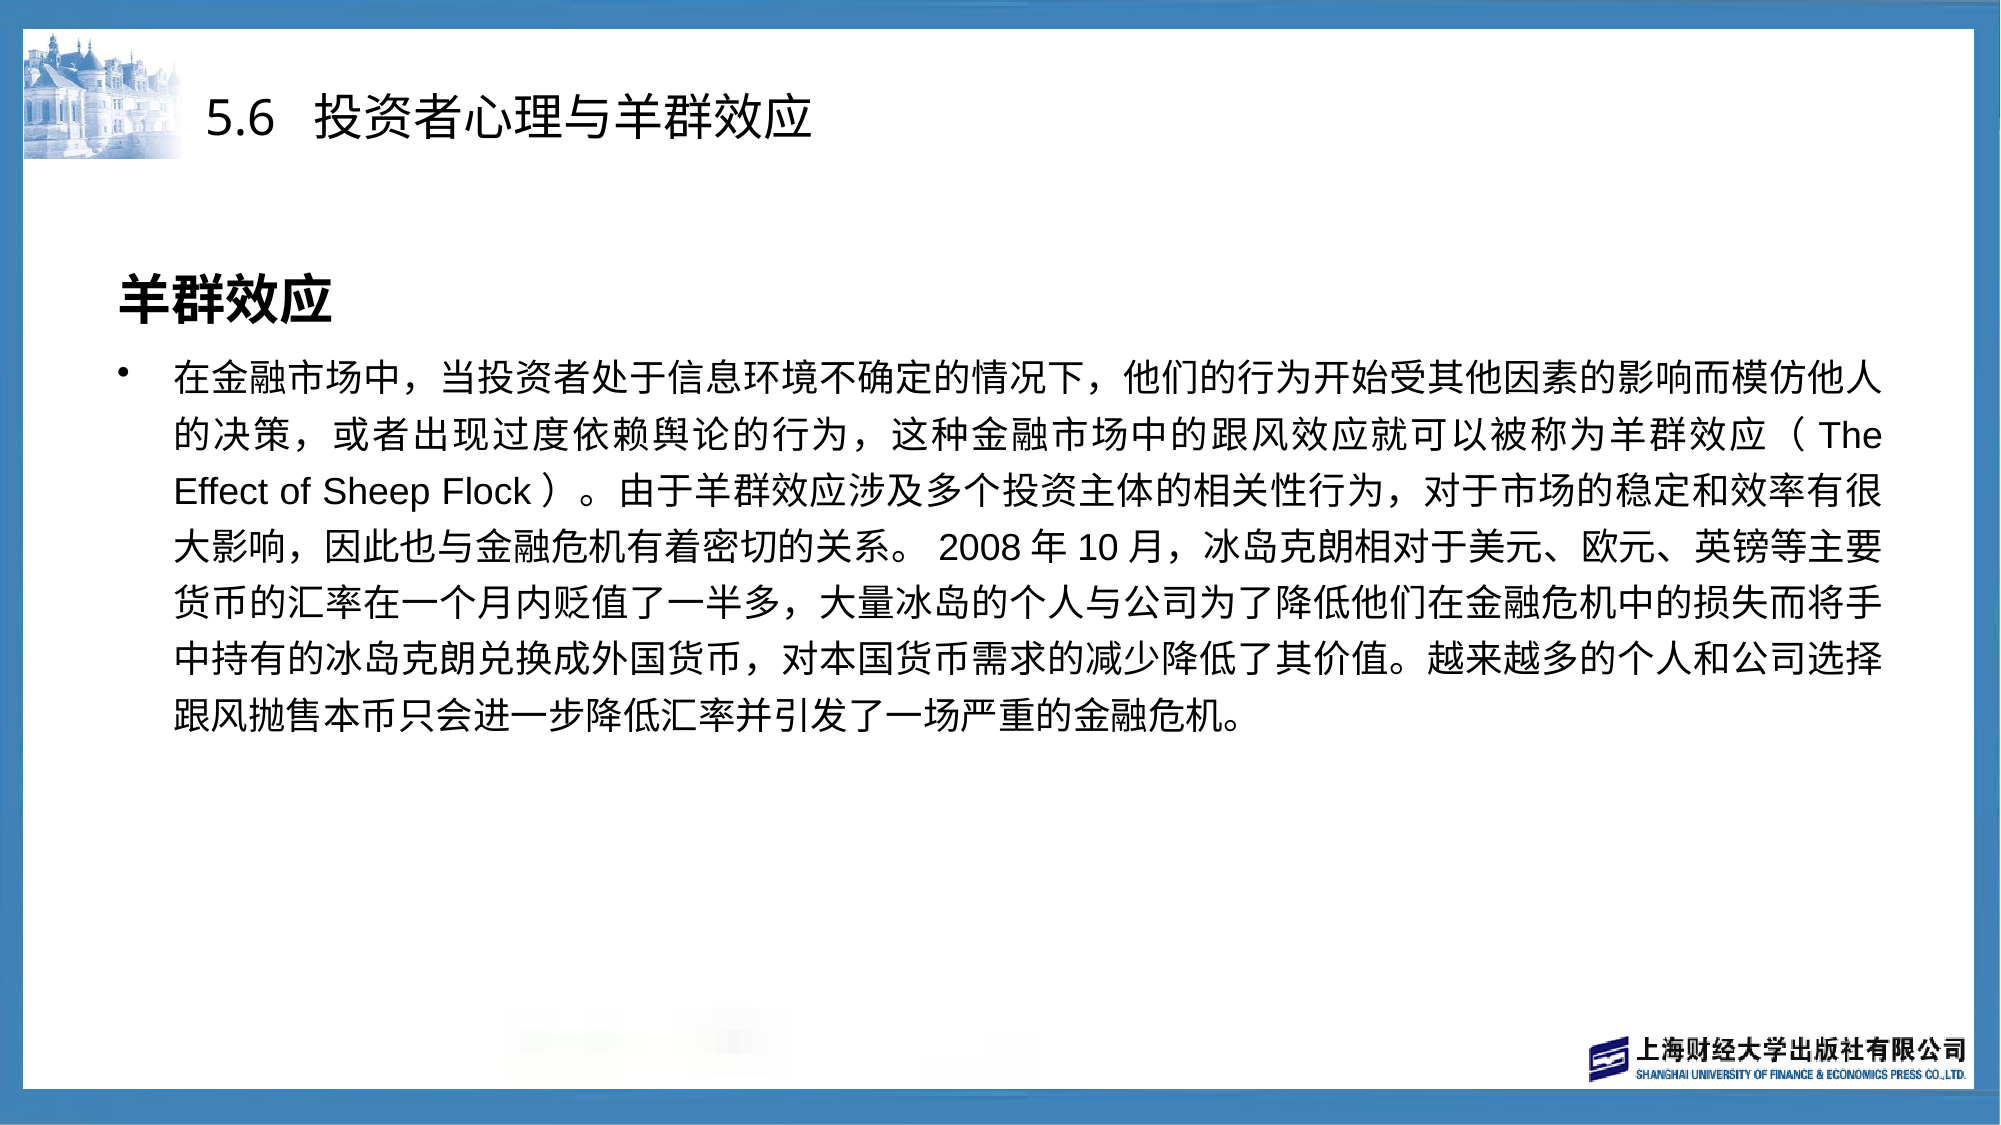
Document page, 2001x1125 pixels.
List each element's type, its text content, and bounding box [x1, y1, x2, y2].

picture [0, 0, 2001, 1125]
title 5.6 投资者心理与羊群效应 [190, 64, 1547, 168]
list 羊群效应 在金融市场中，当投资者处于信息环境不确定的情况下，他们的行为开始受其他因素的影响而模仿他人的决策，或者出现过度依赖舆论的行为，这种金融市场中的跟风效应就可以被称为羊群效应（The Effect of Sheep Flock）。由于羊群效应涉及多个投资主体的相关性行为，对于市场的稳定和效率有很大影响，因此也与金融危机有着密切的关系。2008年10月，冰岛克朗相对于美元、欧元、英镑等主要货币的汇率在一个月内贬值了一半多，大量冰岛的个人与公司为了降低他们在金融危机中的损失而将手中持有的冰岛克朗兑换成外国货币，对本国货币需求的减少降低了其价值。越来越多的个人和公司选择跟风抛售本币只会进一步降低汇率并引发了一场严重的金融危机。 [102, 241, 1898, 1065]
